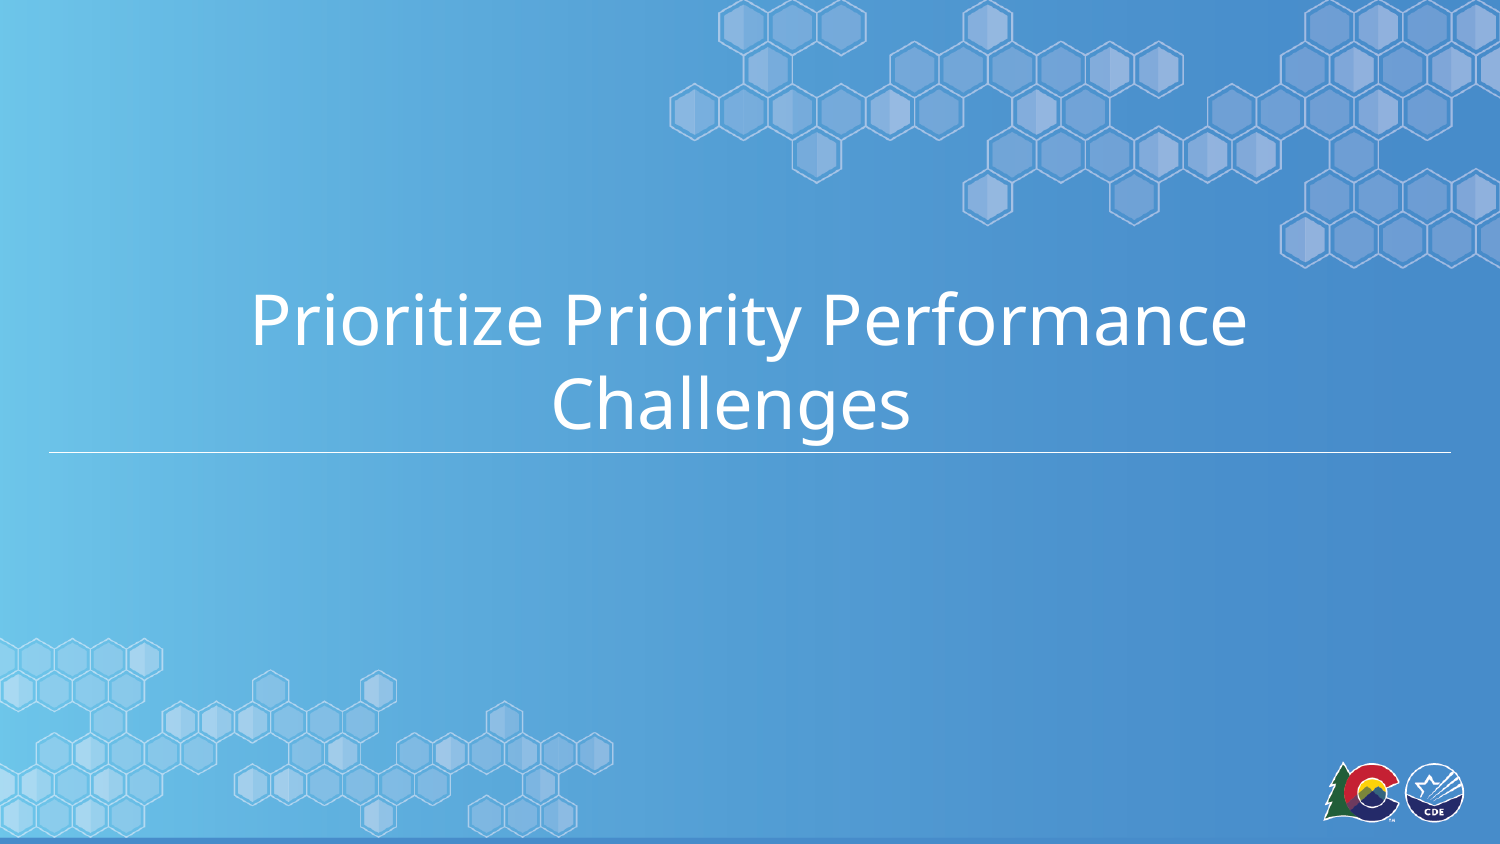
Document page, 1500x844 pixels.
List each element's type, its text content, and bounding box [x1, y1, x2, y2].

picture [0, 0, 1500, 844]
title Prioritize Priority Performance Challenges [51, 122, 1449, 459]
